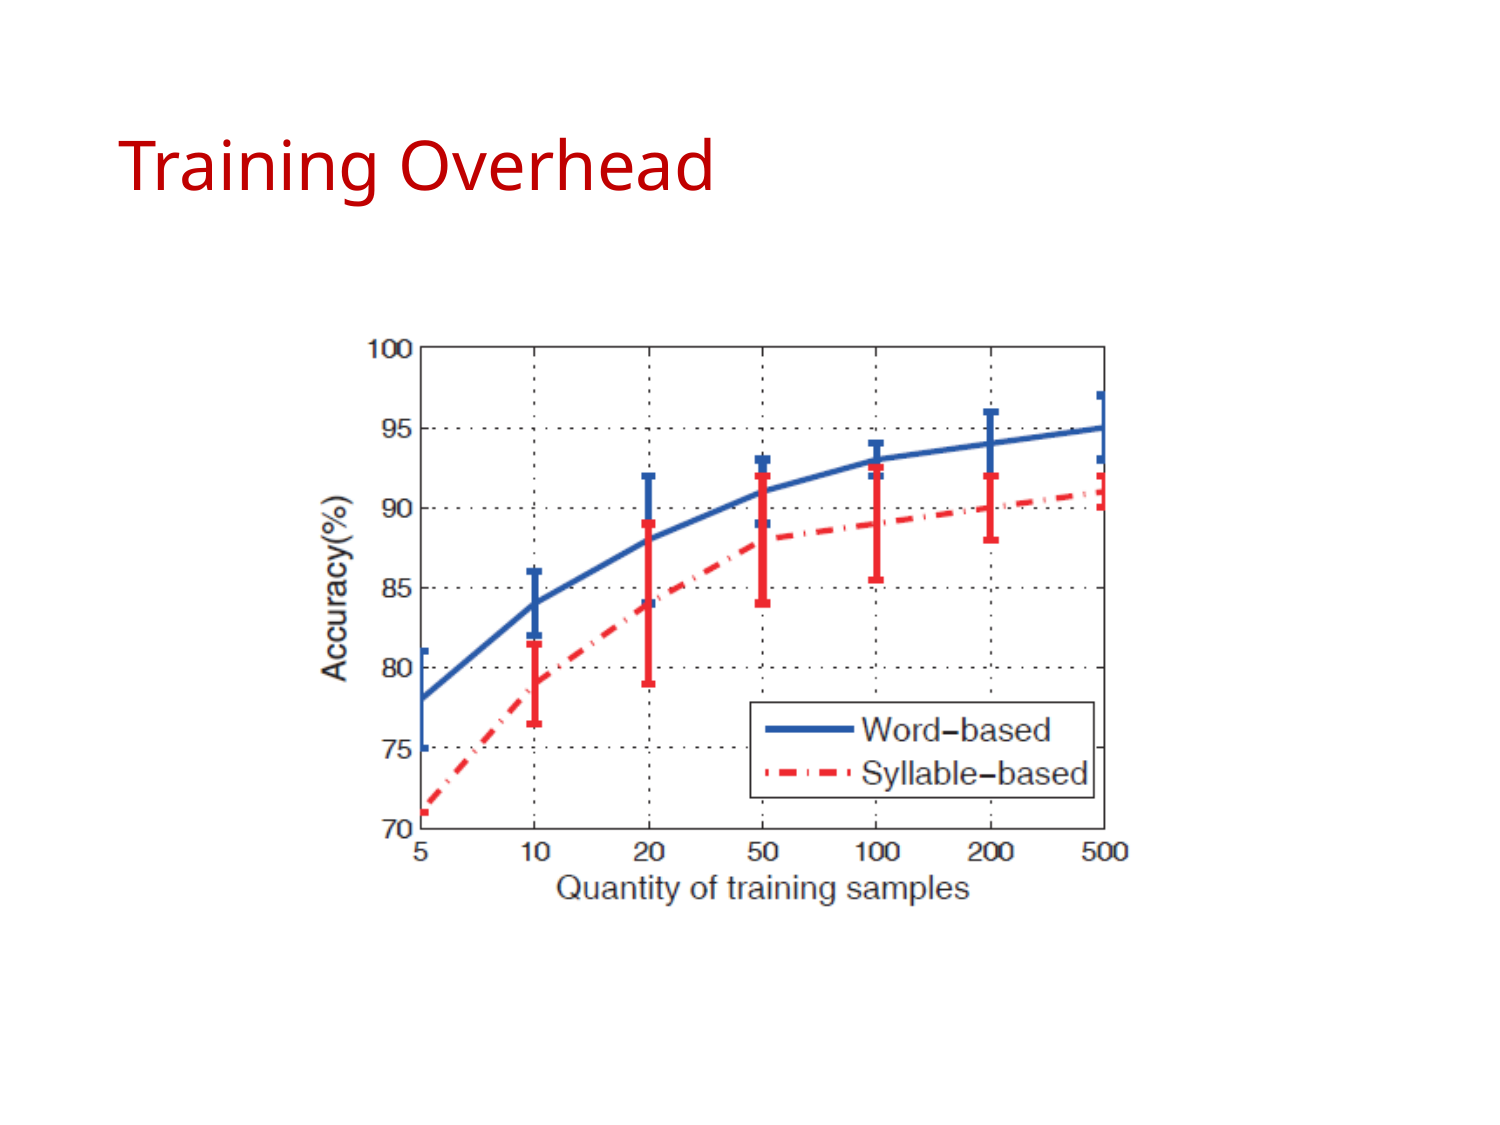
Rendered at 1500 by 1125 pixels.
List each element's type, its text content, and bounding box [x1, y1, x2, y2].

title Training Overhead [103, 59, 1397, 278]
picture [307, 329, 1137, 923]
